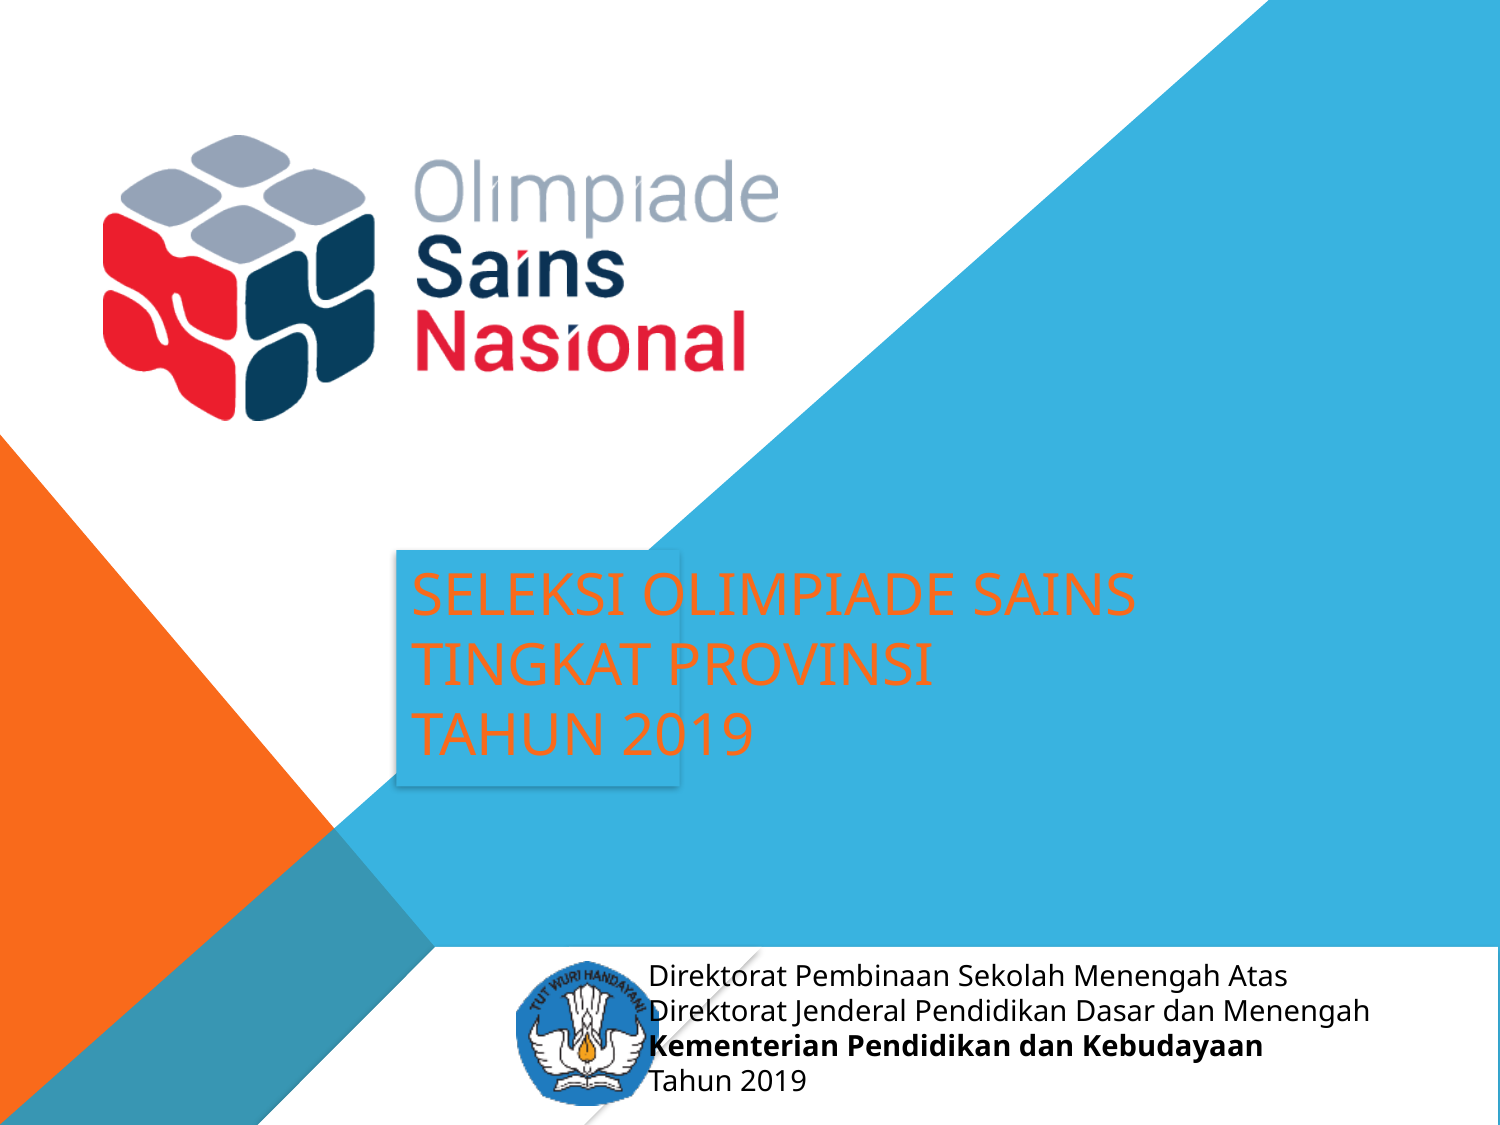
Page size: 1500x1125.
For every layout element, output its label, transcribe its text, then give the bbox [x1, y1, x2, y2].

text_box [595, 946, 1499, 1125]
text_box [256, 946, 763, 1125]
text_box [395, 549, 680, 787]
text_box Direktorat Pembinaan Sekolah Menengah Atas Direktorat Jenderal Pendidikan Dasar dan Menengah Kementerian Pendidikan dan Kebudayaan Tahun 2019 [633, 950, 1386, 1105]
picture [102, 134, 778, 422]
picture [516, 961, 659, 1106]
text_box SELEKSI OLIMPIADE SAINS TINGKAT PROVINSI TAHUN 2019 [396, 550, 1498, 775]
